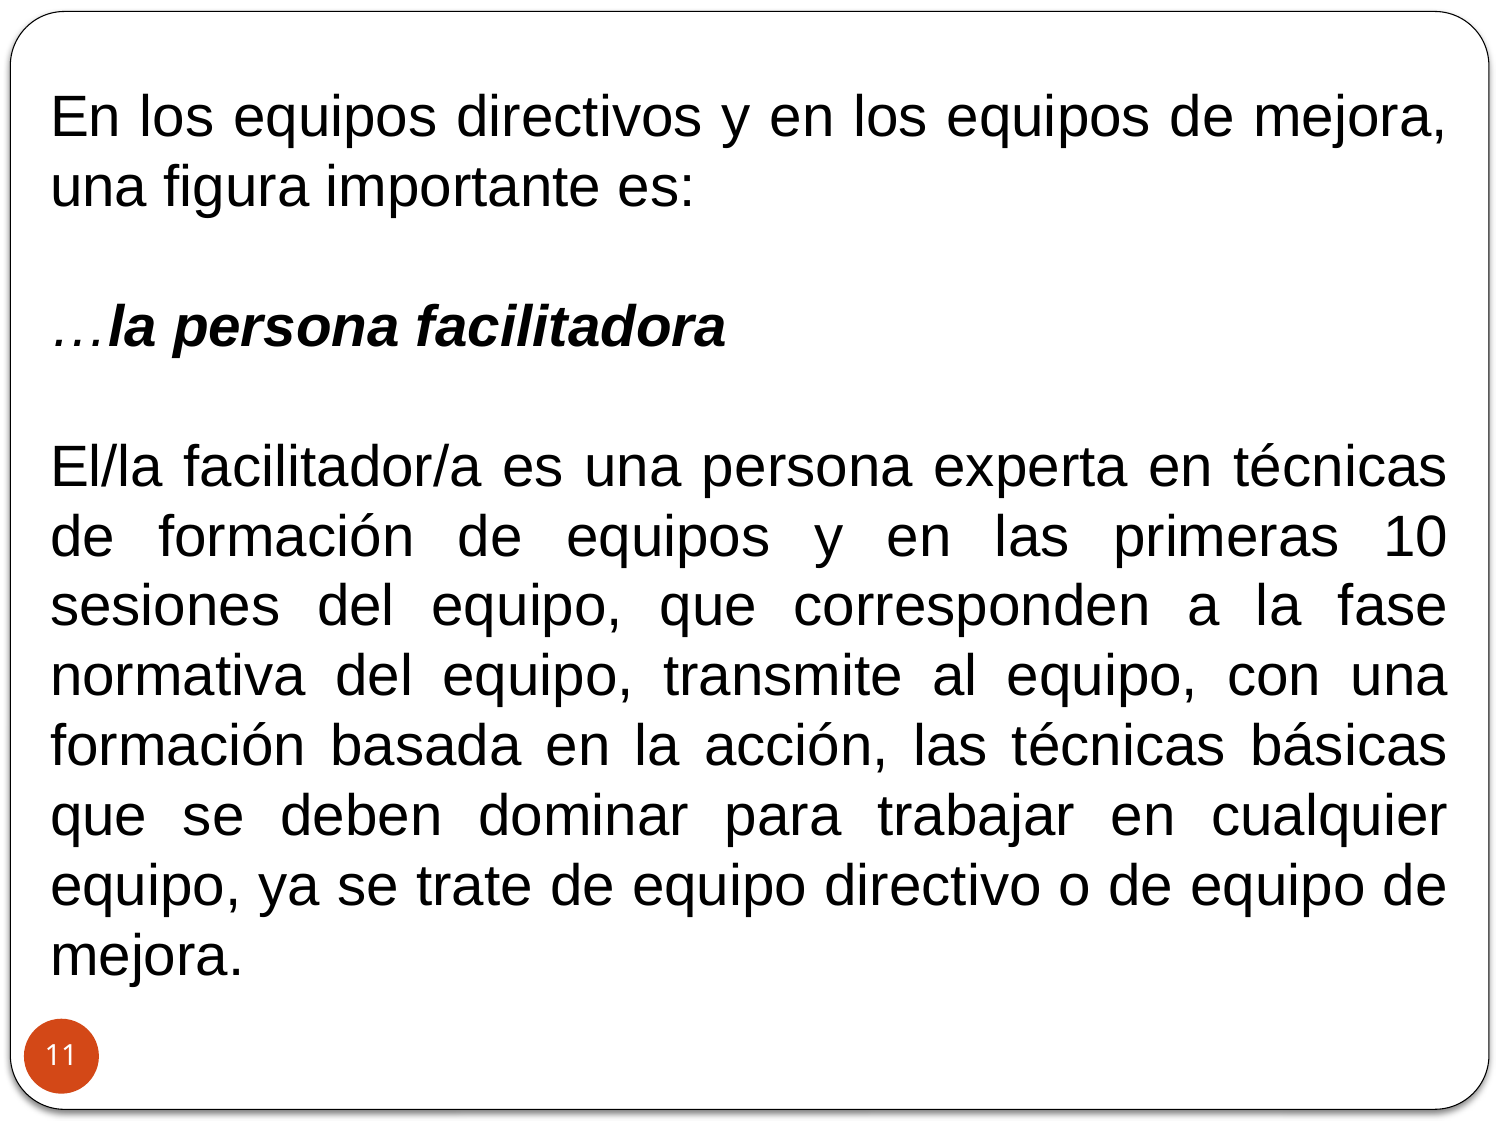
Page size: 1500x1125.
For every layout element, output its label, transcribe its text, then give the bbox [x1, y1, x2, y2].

text_box En los equipos directivos y en los equipos de mejora, una figura importante es: …la persona facilitadora El/la facilitador/a es una persona experta en técnicas de formación de equipos y en las primeras 10 sesiones del equipo, que corresponden a la fase normativa del equipo, transmite al equipo, con una formación basada en la acción, las técnicas básicas que se deben dominar para trabajar en cualquier equipo, ya se trate de equipo directivo o de equipo de mejora. [35, 70, 1465, 995]
slide_number 11 [23, 1018, 99, 1094]
